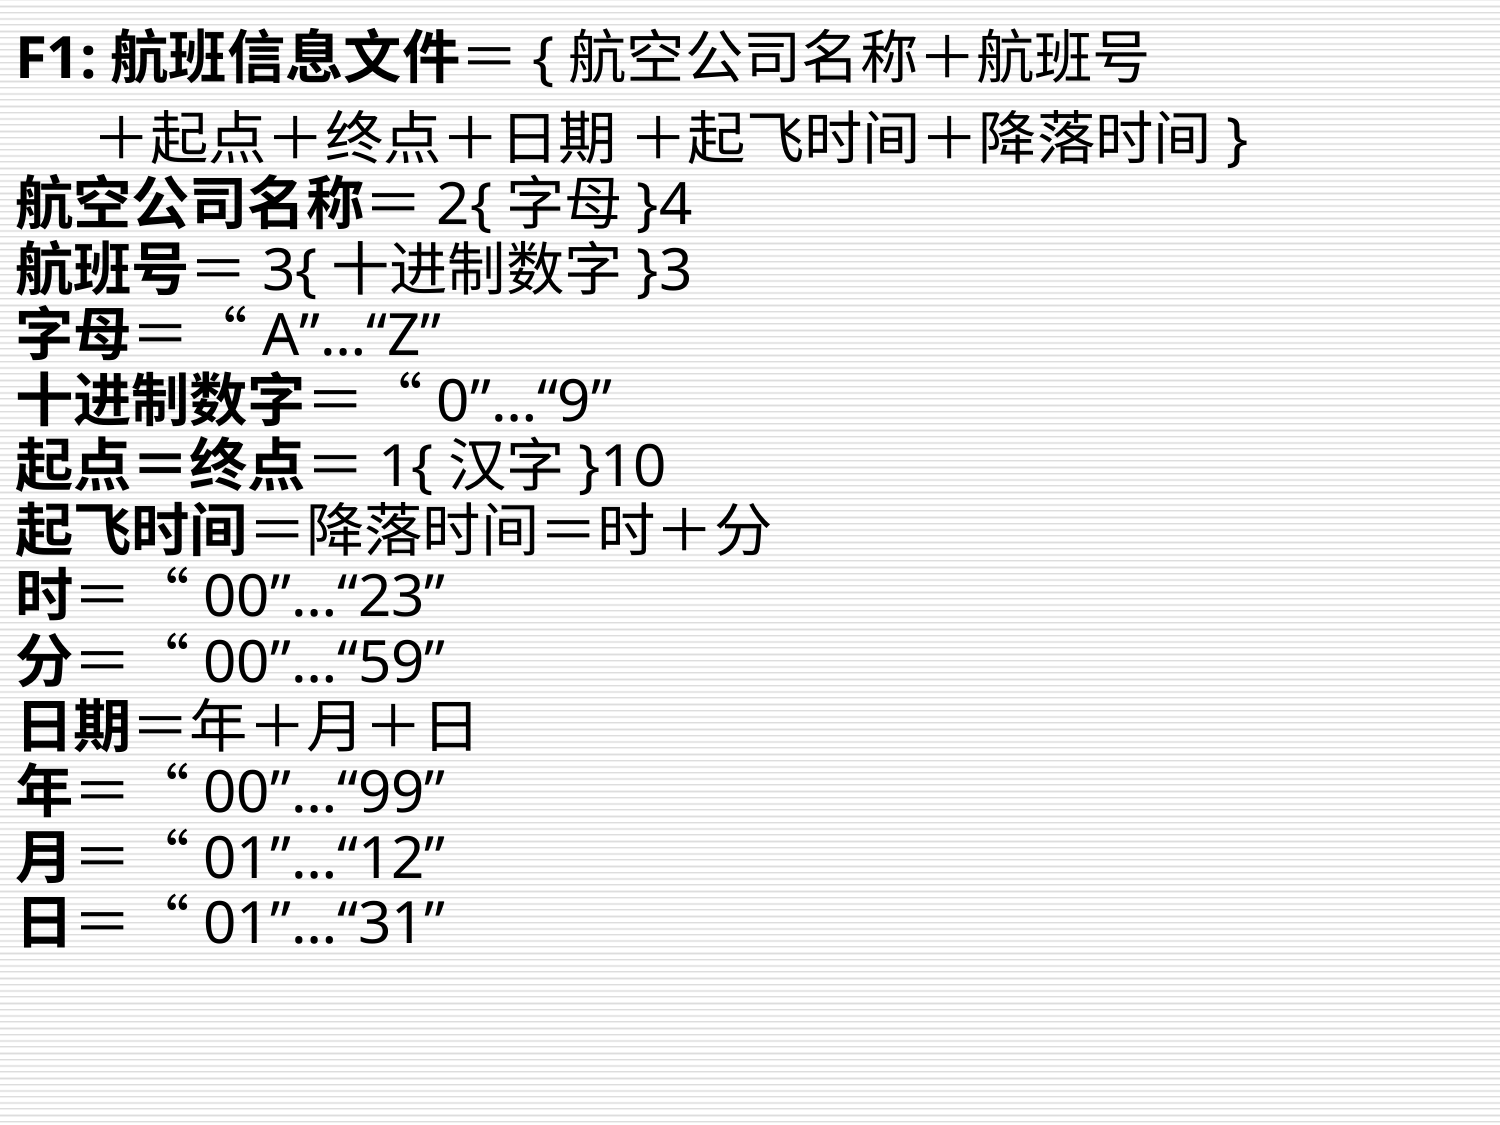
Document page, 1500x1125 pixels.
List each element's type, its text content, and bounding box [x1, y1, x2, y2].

picture [0, 0, 1500, 1125]
text_box F1:航班信息文件＝{航空公司名称＋航班号 ＋起点＋终点＋日期 ＋起飞时间＋降落时间} 航空公司名称＝2{字母}4 航班号＝3{十进制数字}3 字母＝“A”…“Z” 十进制数字＝“0”…“9” 起点＝终点＝1{汉字}10 起飞时间＝降落时间＝时＋分 时＝“00”…“23” 分＝“00”…“59” 日期＝年＋月＋日 年＝“00”…“99” 月＝“01”…“12” 日＝“01”…“31” [0, 12, 1488, 1125]
